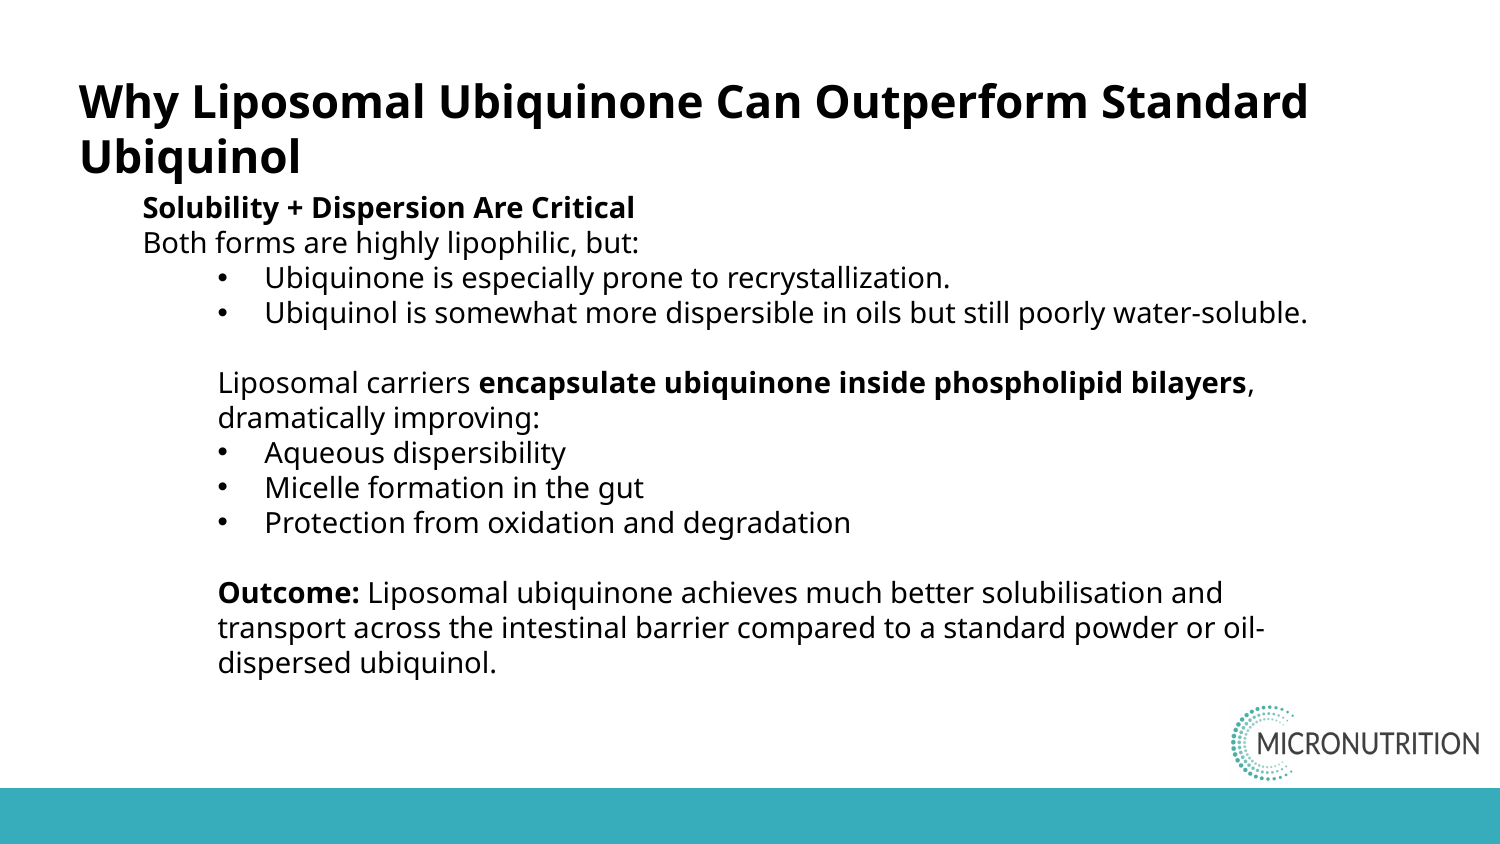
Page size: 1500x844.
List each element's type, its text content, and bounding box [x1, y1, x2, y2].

text_box Solubility + Dispersion Are Critical Both forms are highly lipophilic, but: Ubiquinone is especially prone to recrystallization. Ubiquinol is somewhat more dispersible in oils but still poorly water-soluble. Liposomal carriers encapsulate ubiquinone inside phospholipid bilayers, dramatically improving: Aqueous dispersibility Micelle formation in the gut Protection from oxidation and degradation Outcome: Liposomal ubiquinone achieves much better solubilisation and transport across the intestinal barrier compared to a standard powder or oil-dispersed ubiquinol. [127, 151, 1355, 737]
picture [1228, 698, 1480, 789]
text_box [0, 787, 1500, 844]
text_box Why Liposomal Ubiquinone Can Outperform Standard Ubiquinol [64, 57, 1465, 151]
